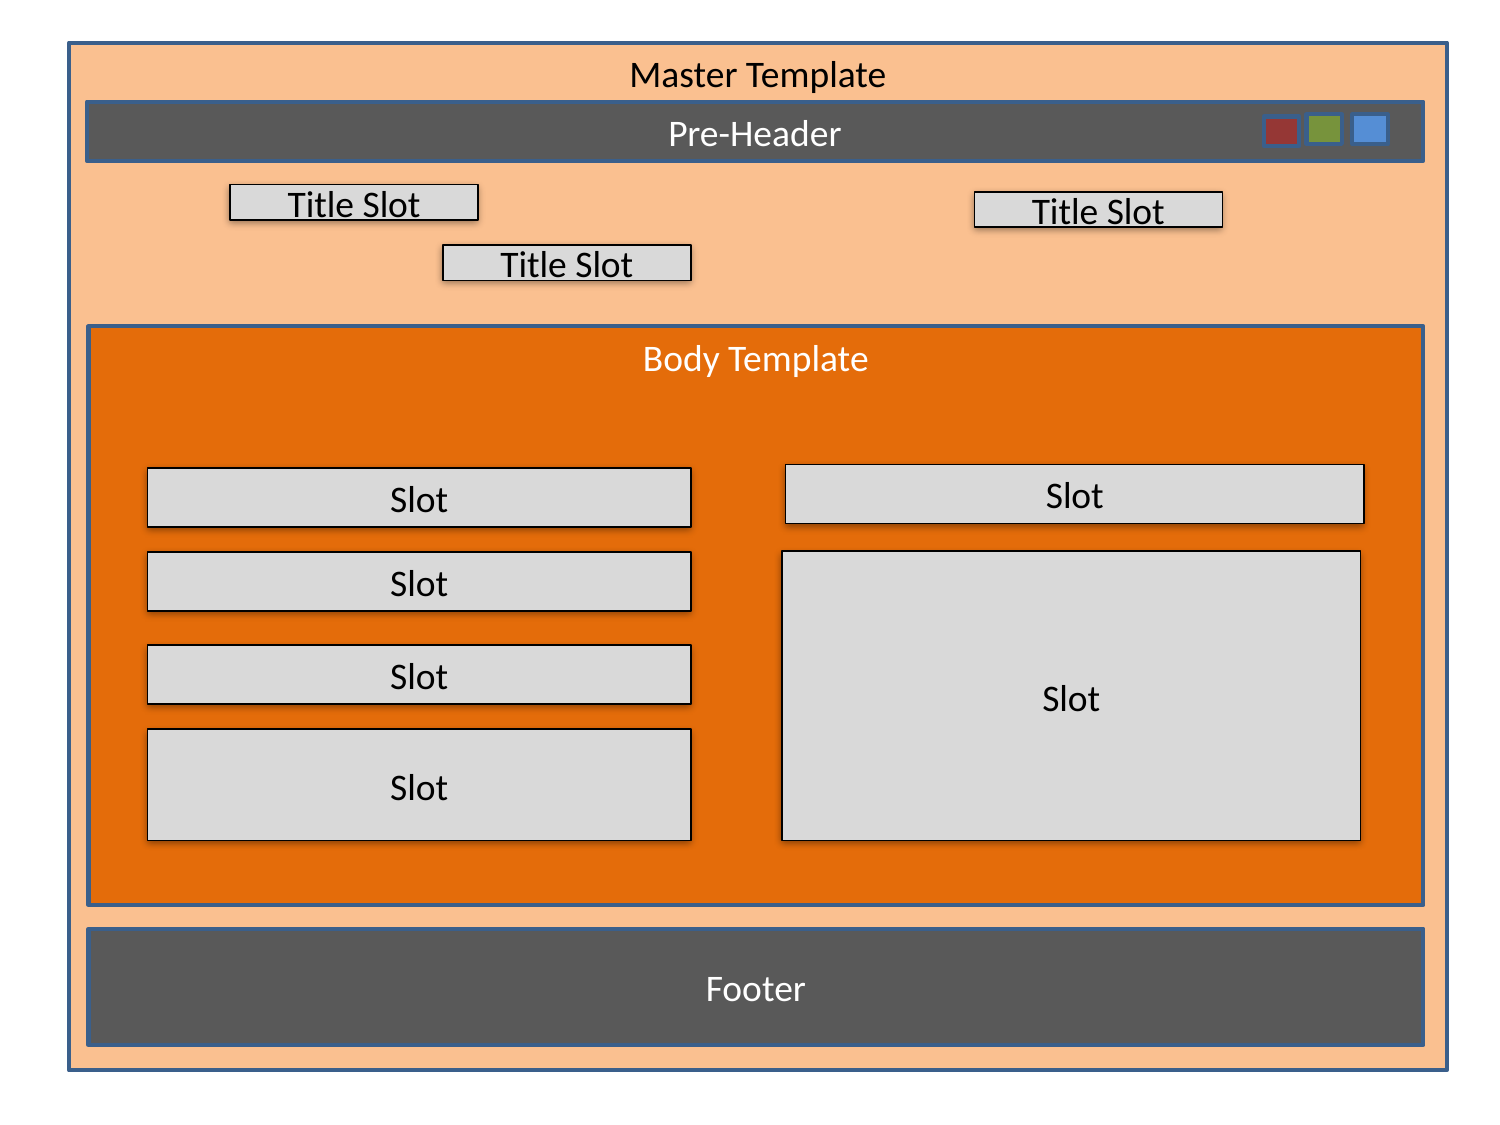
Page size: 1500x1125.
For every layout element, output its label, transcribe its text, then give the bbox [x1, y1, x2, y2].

text_box Slot [147, 728, 692, 841]
text_box Slot [147, 551, 692, 612]
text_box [86, 101, 1424, 162]
text_box Slot [147, 467, 692, 528]
text_box Master Template [67, 41, 1449, 1072]
text_box Body Template [86, 324, 1425, 907]
text_box Slot [781, 550, 1361, 841]
text_box Footer [86, 927, 1425, 1047]
text_box Slot [785, 464, 1365, 524]
text_box Title Slot [974, 191, 1223, 228]
text_box Title Slot [442, 244, 692, 281]
text_box Title Slot [229, 184, 479, 221]
text_box Slot [147, 644, 692, 705]
